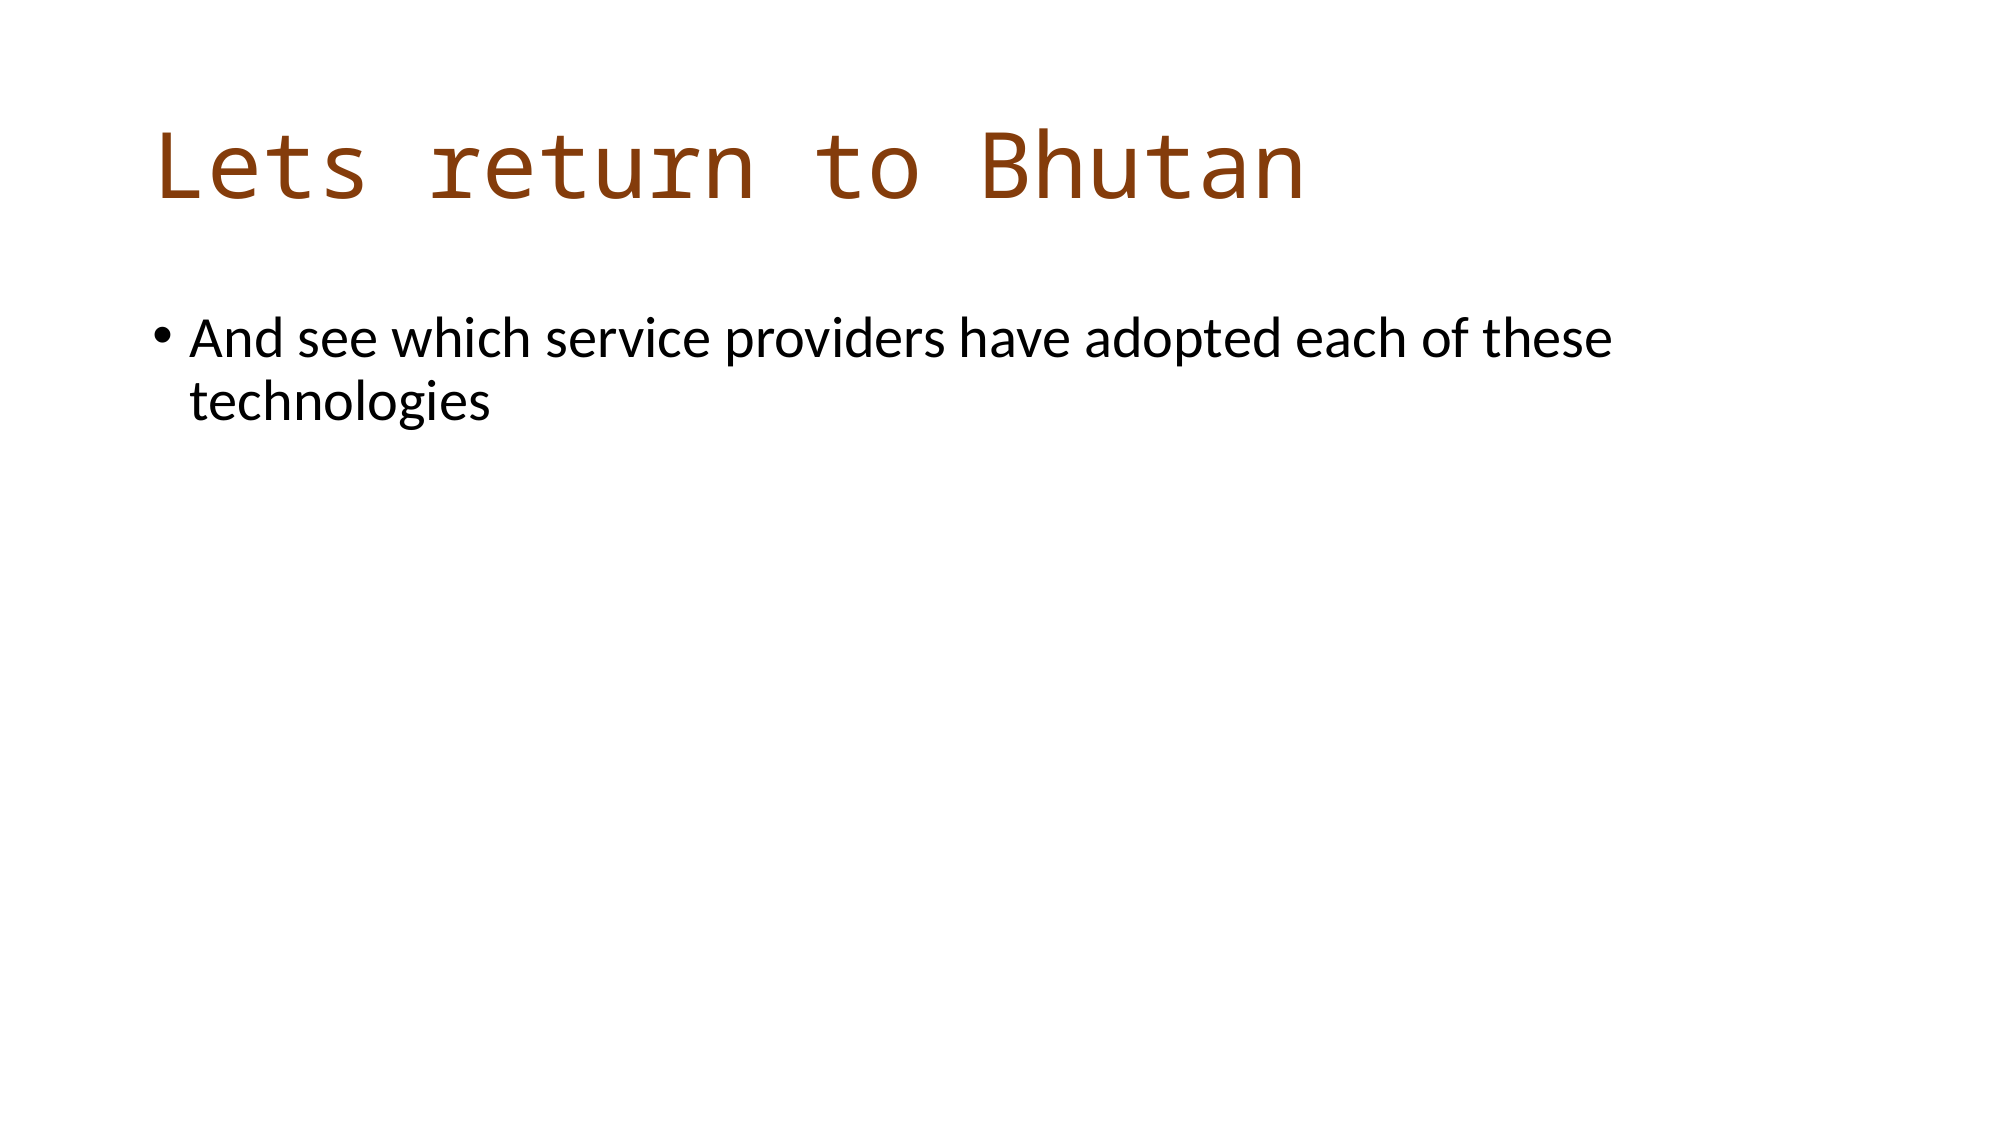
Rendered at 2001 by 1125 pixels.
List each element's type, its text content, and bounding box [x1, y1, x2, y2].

list And see which service providers have adopted each of these technologies [137, 299, 1863, 1014]
title Lets return to Bhutan [137, 59, 1863, 278]
